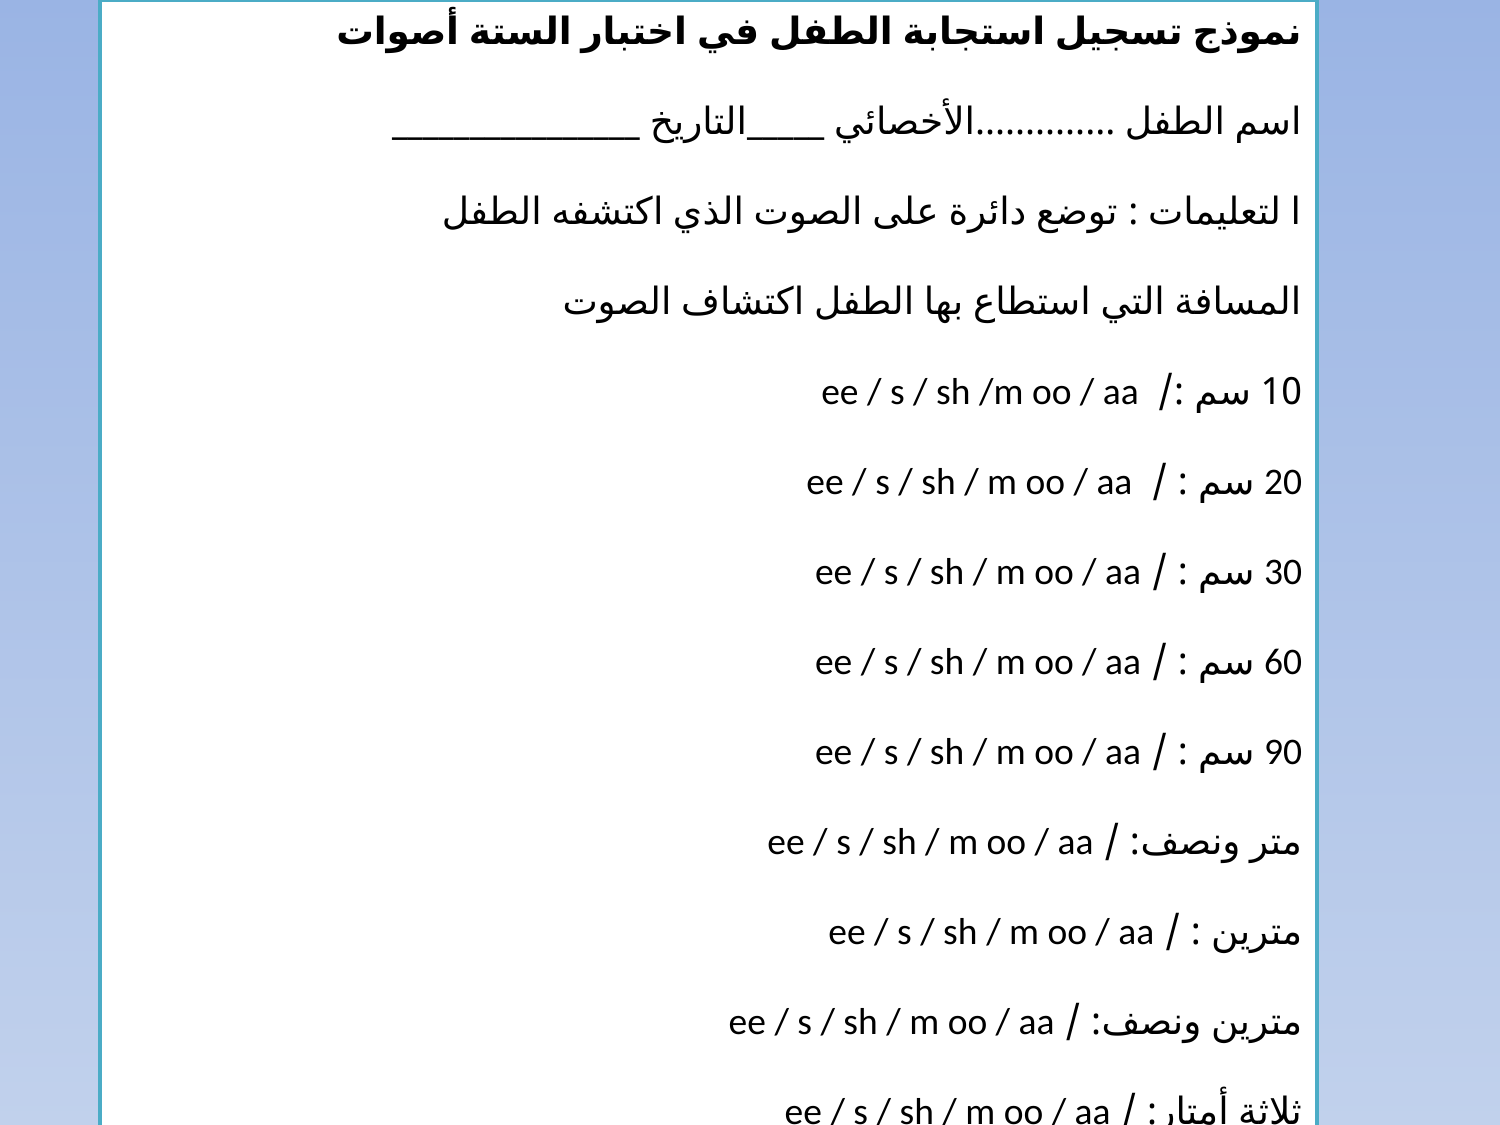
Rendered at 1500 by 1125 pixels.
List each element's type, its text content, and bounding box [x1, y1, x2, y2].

text_box نموذج تسجيل استجابة الطفل في اختبار الستة أصوات اسم الطفل ..............الأخصائي _____التاريخ ________________ ا لتعليمات : توضع دائرة على الصوت الذي اكتشفه الطفل المسافة التي استطاع بها الطفل اكتشاف الصوت 10 سم :/ ee / s / sh /m oo / aa 20 سم : / ee / s / sh / m oo / aa 30 سم : / ee / s / sh / m oo / aa 60 سم : / ee / s / sh / m oo / aa 90 سم : / ee / s / sh / m oo / aa متر ونصف: / ee / s / sh / m oo / aa مترين : / ee / s / sh / m oo / aa مترين ونصف: / ee / s / sh / m oo / aa ثلاثة أمتار: / ee / s / sh / m oo / aa [98, 0, 1319, 1125]
